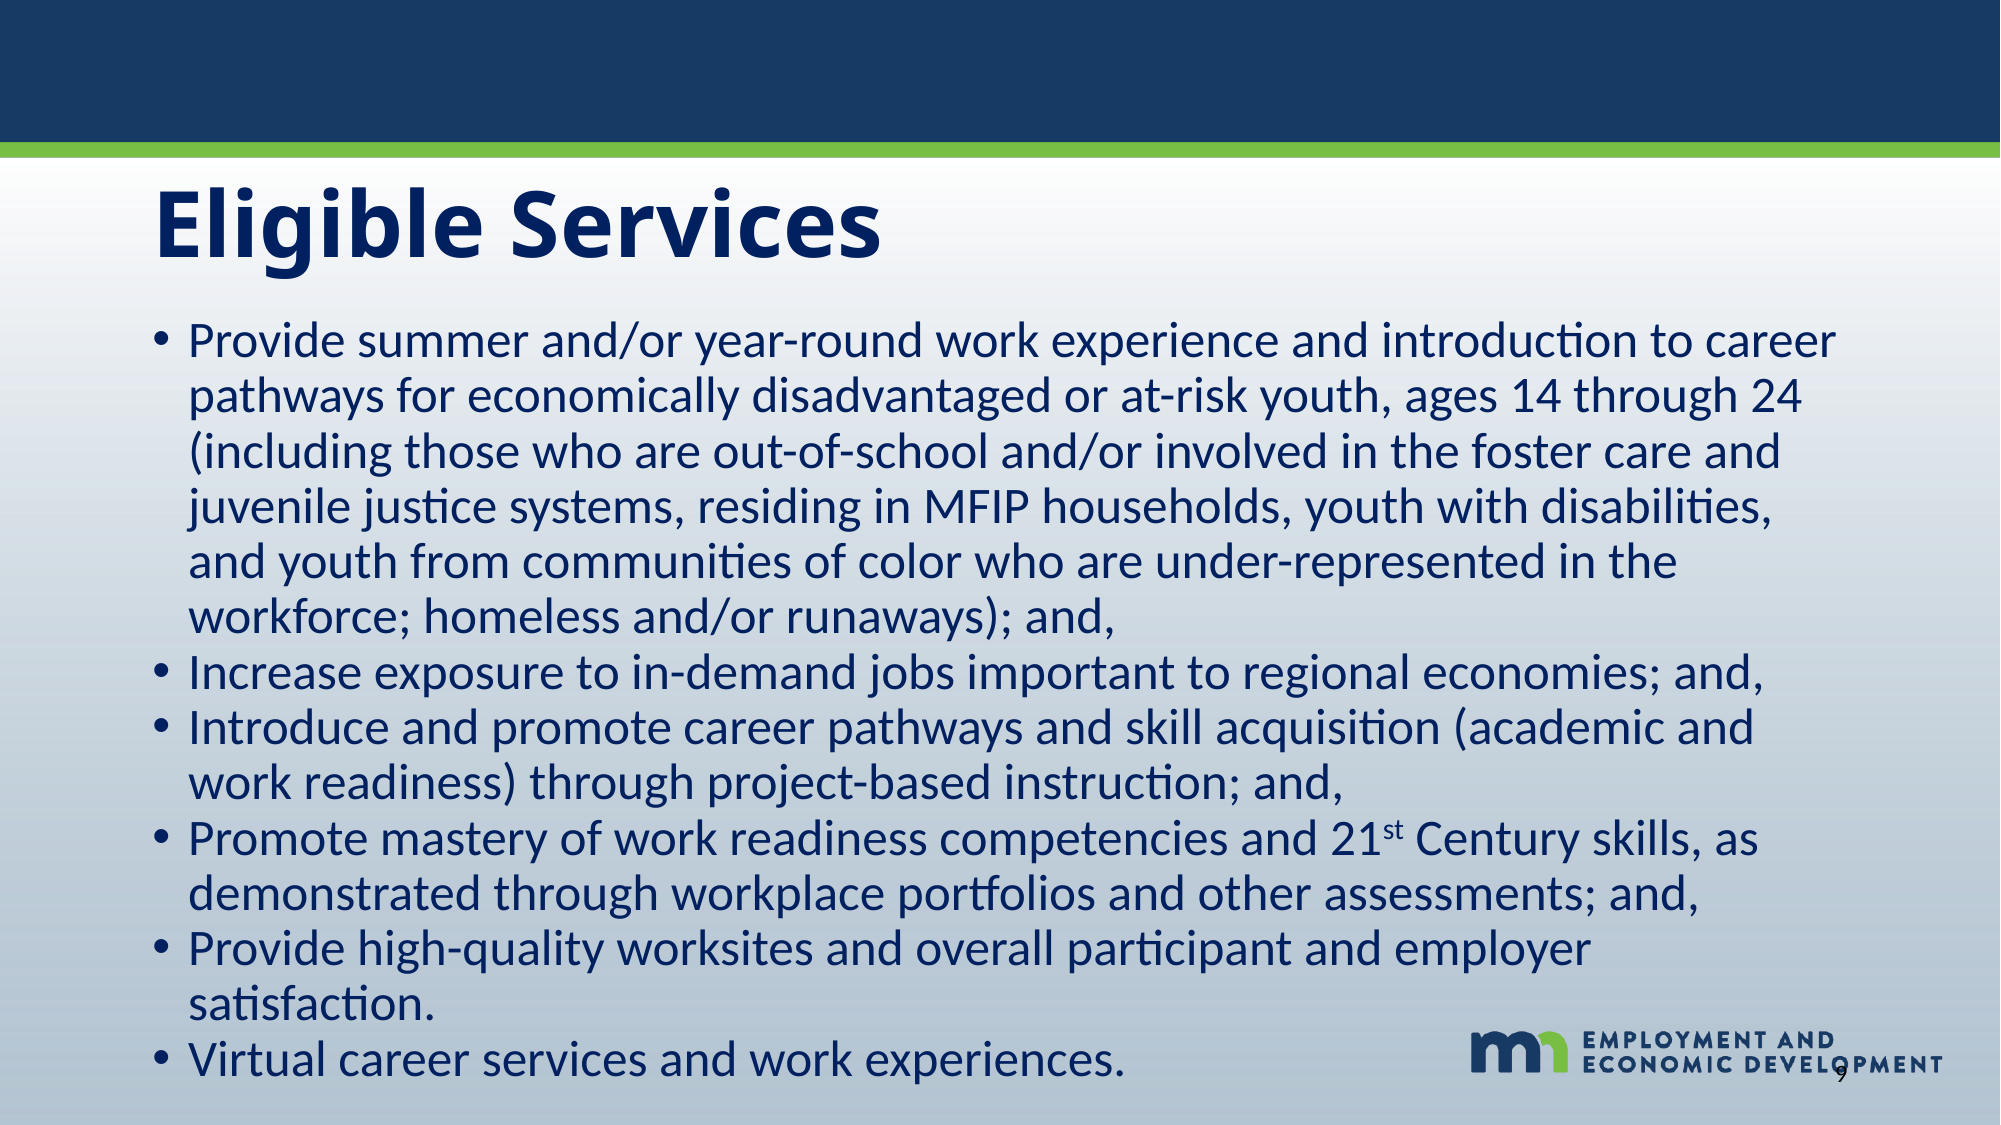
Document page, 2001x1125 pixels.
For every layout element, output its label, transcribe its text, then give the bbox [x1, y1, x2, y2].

slide_number 9 [1412, 1042, 1863, 1103]
picture [0, 0, 2000, 1125]
title Eligible Services [137, 149, 1863, 305]
list Provide summer and/or year-round work experience and introduction to career pathways for economically disadvantaged or at-risk youth, ages 14 through 24 (including those who are out-of-school and/or involved in the foster care and juvenile justice systems, residing in MFIP households, youth with disabilities, and youth from communities of color who are under-represented in the workforce; homeless and/or runaways); and, Increase exposure to in-demand jobs important to regional economies; and, Introduce and promote career pathways and skill acquisition (academic and work readiness) through project-based instruction; and, Promote mastery of work readiness competencies and 21st Century skills, as demonstrated through workplace portfolios and other assessments; and, Provide high-quality worksites and overall participant and employer satisfaction. Virtual career services and work experiences. [137, 305, 1863, 1103]
